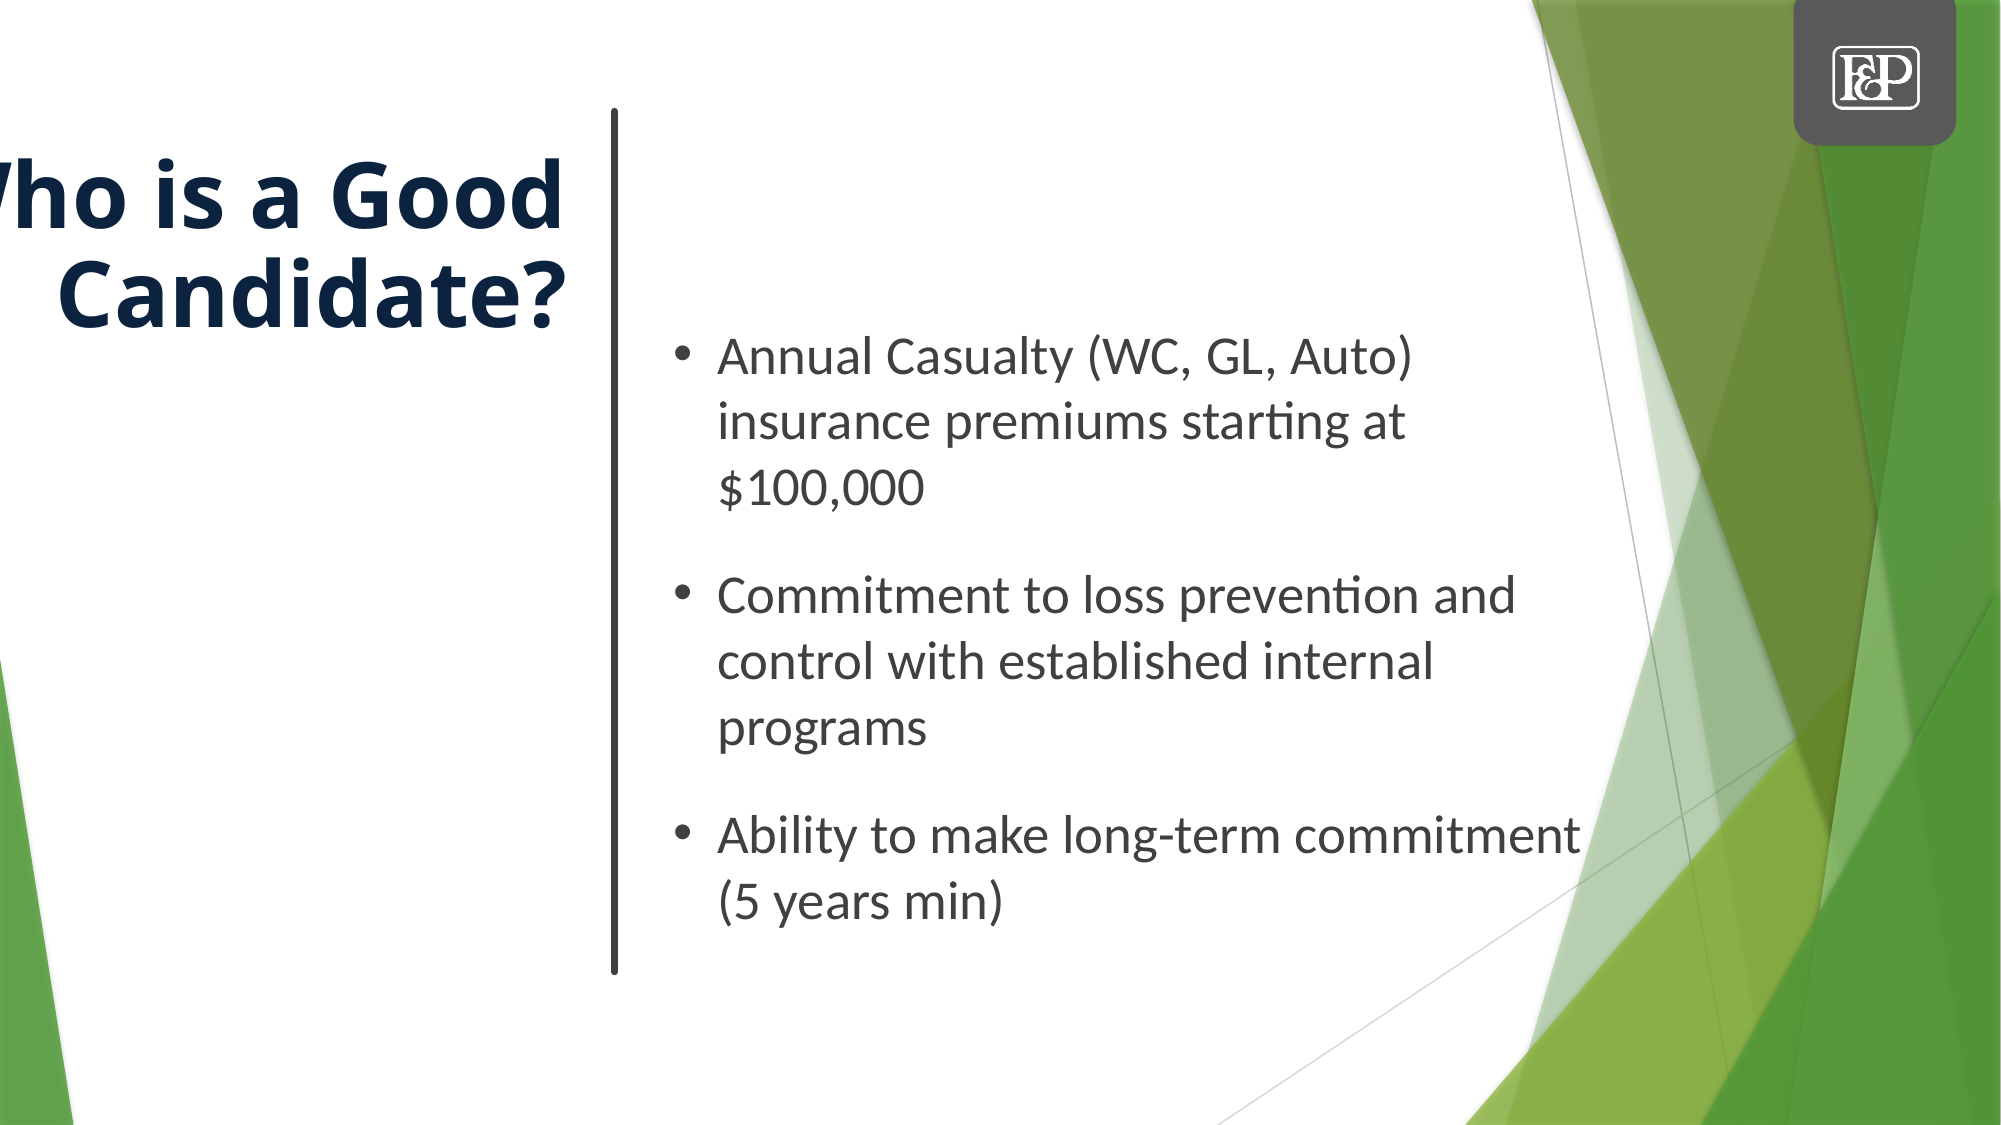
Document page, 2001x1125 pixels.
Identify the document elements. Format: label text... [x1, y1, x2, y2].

picture [1818, 30, 1927, 122]
text_box Annual Casualty (WC, GL, Auto) insurance premiums starting at $100,000 Commitment to loss prevention and control with established internal programs Ability to make long-term commitment (5 years min) [658, 311, 1617, 943]
text_box [1791, 0, 1958, 148]
text_box Who is a Good Candidate? [0, 65, 583, 431]
